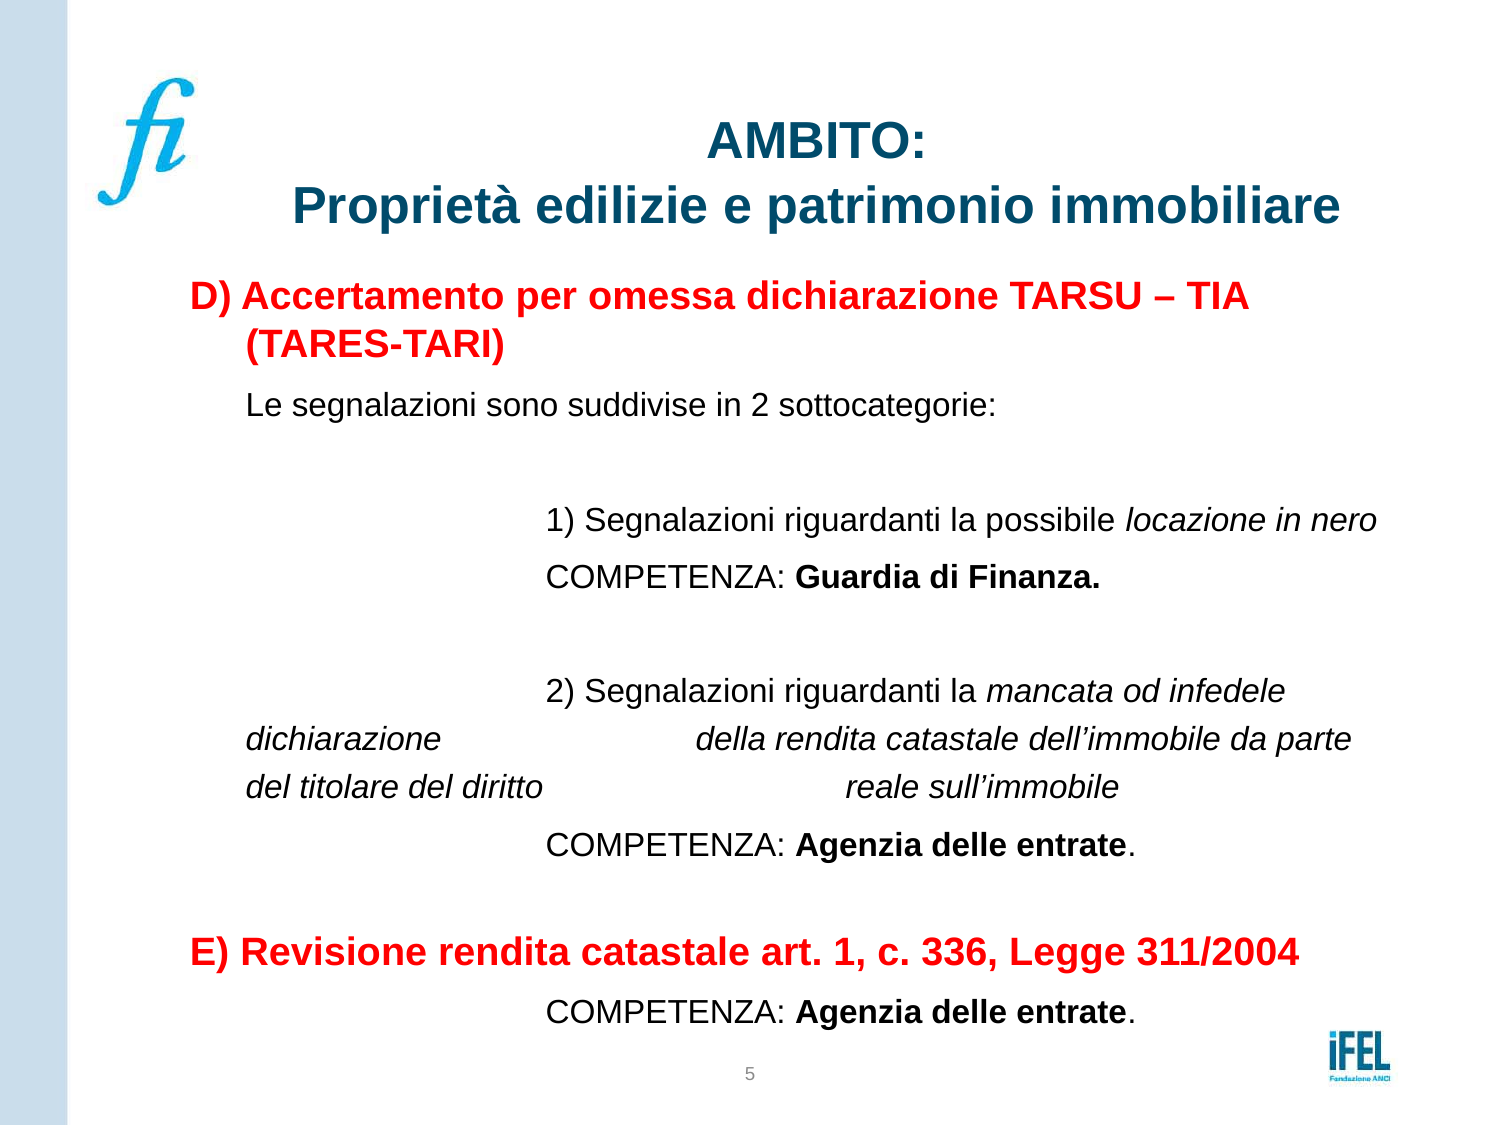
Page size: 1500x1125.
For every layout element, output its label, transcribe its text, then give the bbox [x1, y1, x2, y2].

slide_number 5 [652, 1042, 848, 1103]
list D) Accertamento per omessa dichiarazione TARSU – TIA (TARES-TARI) Le segnalazioni sono suddivise in 2 sottocategorie: 1) Segnalazioni riguardanti la possibile locazione in nero COMPETENZA: Guardia di Finanza. 2) Segnalazioni riguardanti la mancata od infedele dichiarazione della rendita catastale dell’immobile da parte del titolare del diritto reale sull’immobile COMPETENZA: Agenzia delle entrate. E) Revisione rendita catastale art. 1, c. 336, Legge 311/2004 COMPETENZA: Agenzia delle entrate. [174, 262, 1406, 1043]
title AMBITO: Proprietà edilizie e patrimonio immobiliare [229, 97, 1406, 241]
picture [0, 0, 1500, 1125]
